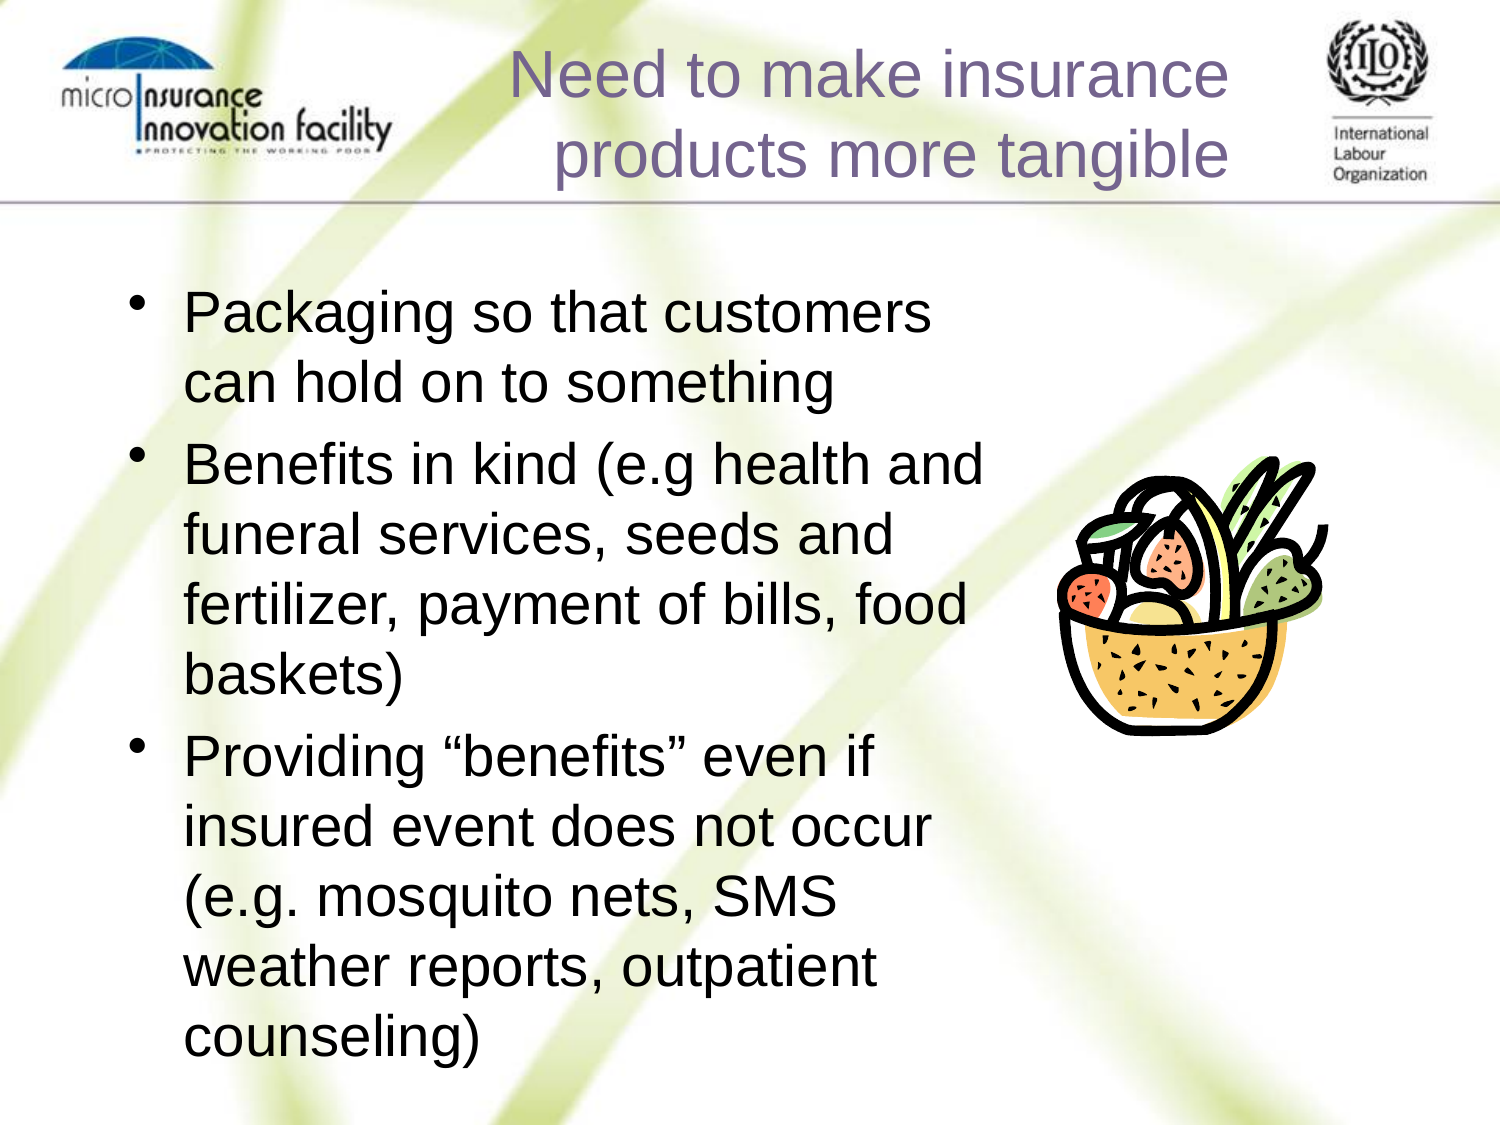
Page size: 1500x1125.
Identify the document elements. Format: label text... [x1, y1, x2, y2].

list Packaging so that customers can hold on to something Benefits in kind (e.g health and funeral services, seeds and fertilizer, payment of bills, food baskets) Providing “benefits” even if insured event does not occur (e.g. mosquito nets, SMS weather reports, outpatient counseling) [112, 266, 1034, 1001]
picture [0, 0, 1500, 1125]
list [1056, 455, 1332, 740]
title Need to make insurance products more tangible [419, 30, 1247, 191]
